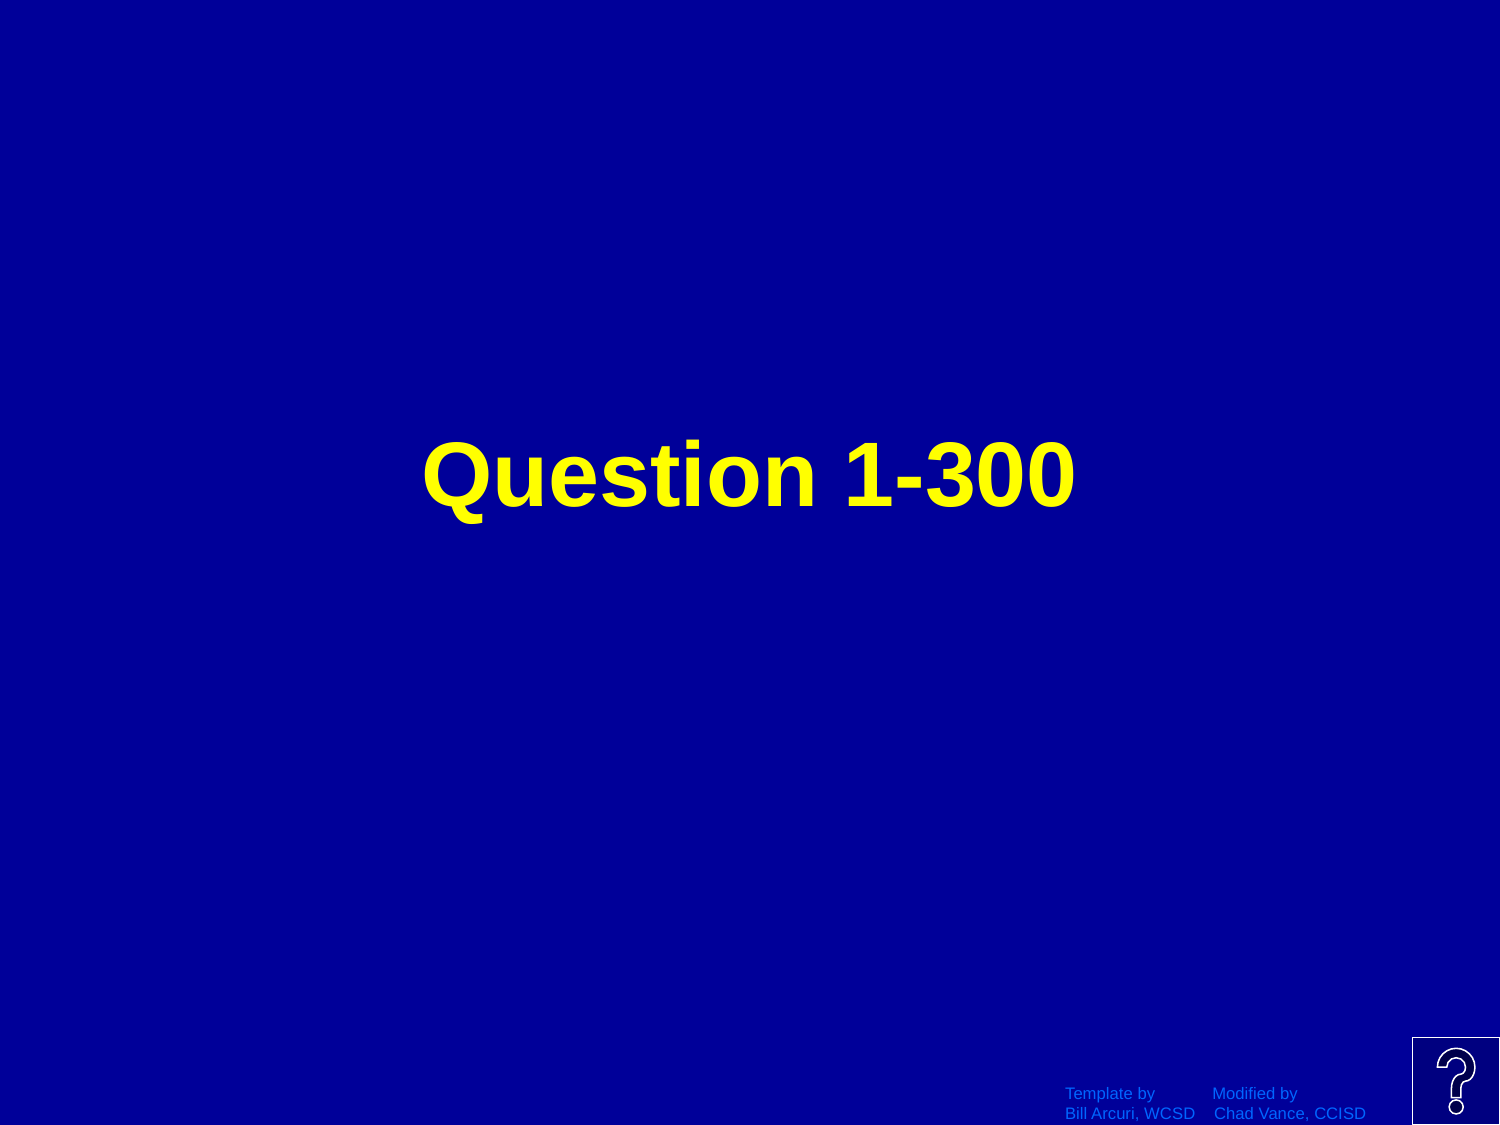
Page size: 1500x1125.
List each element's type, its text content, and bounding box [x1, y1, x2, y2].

text_box [1412, 1037, 1500, 1125]
title Question 1-300 [112, 349, 1388, 591]
slide_number Template by Modified by Bill Arcuri, WCSD Chad Vance, CCISD [1049, 1074, 1412, 1125]
